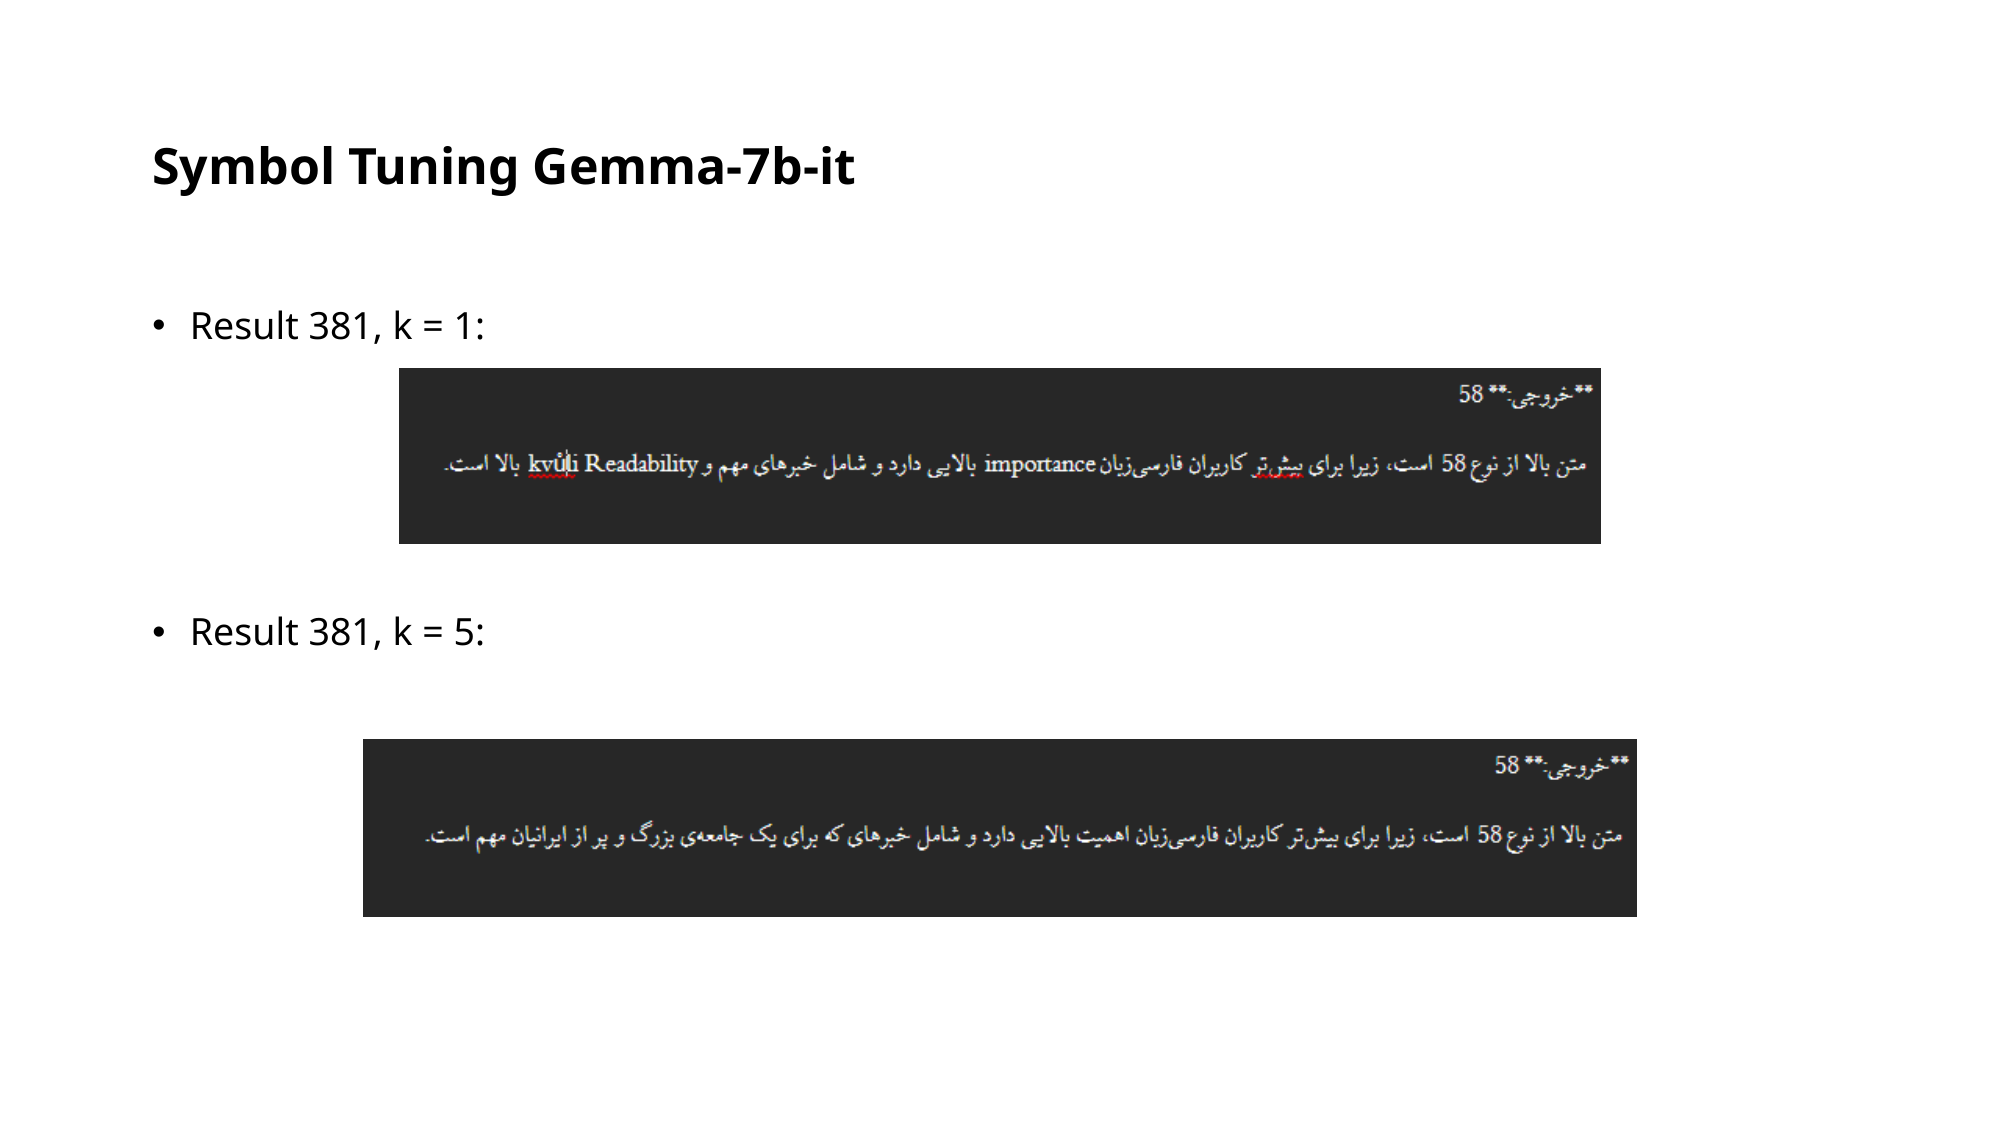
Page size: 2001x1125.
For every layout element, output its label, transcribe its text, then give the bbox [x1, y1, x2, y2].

picture [398, 368, 1602, 545]
list Result 381, k = 1: Result 381, k = 5: [137, 299, 1863, 1014]
title Symbol Tuning Gemma-7b-it [137, 59, 1863, 278]
picture [362, 739, 1638, 917]
